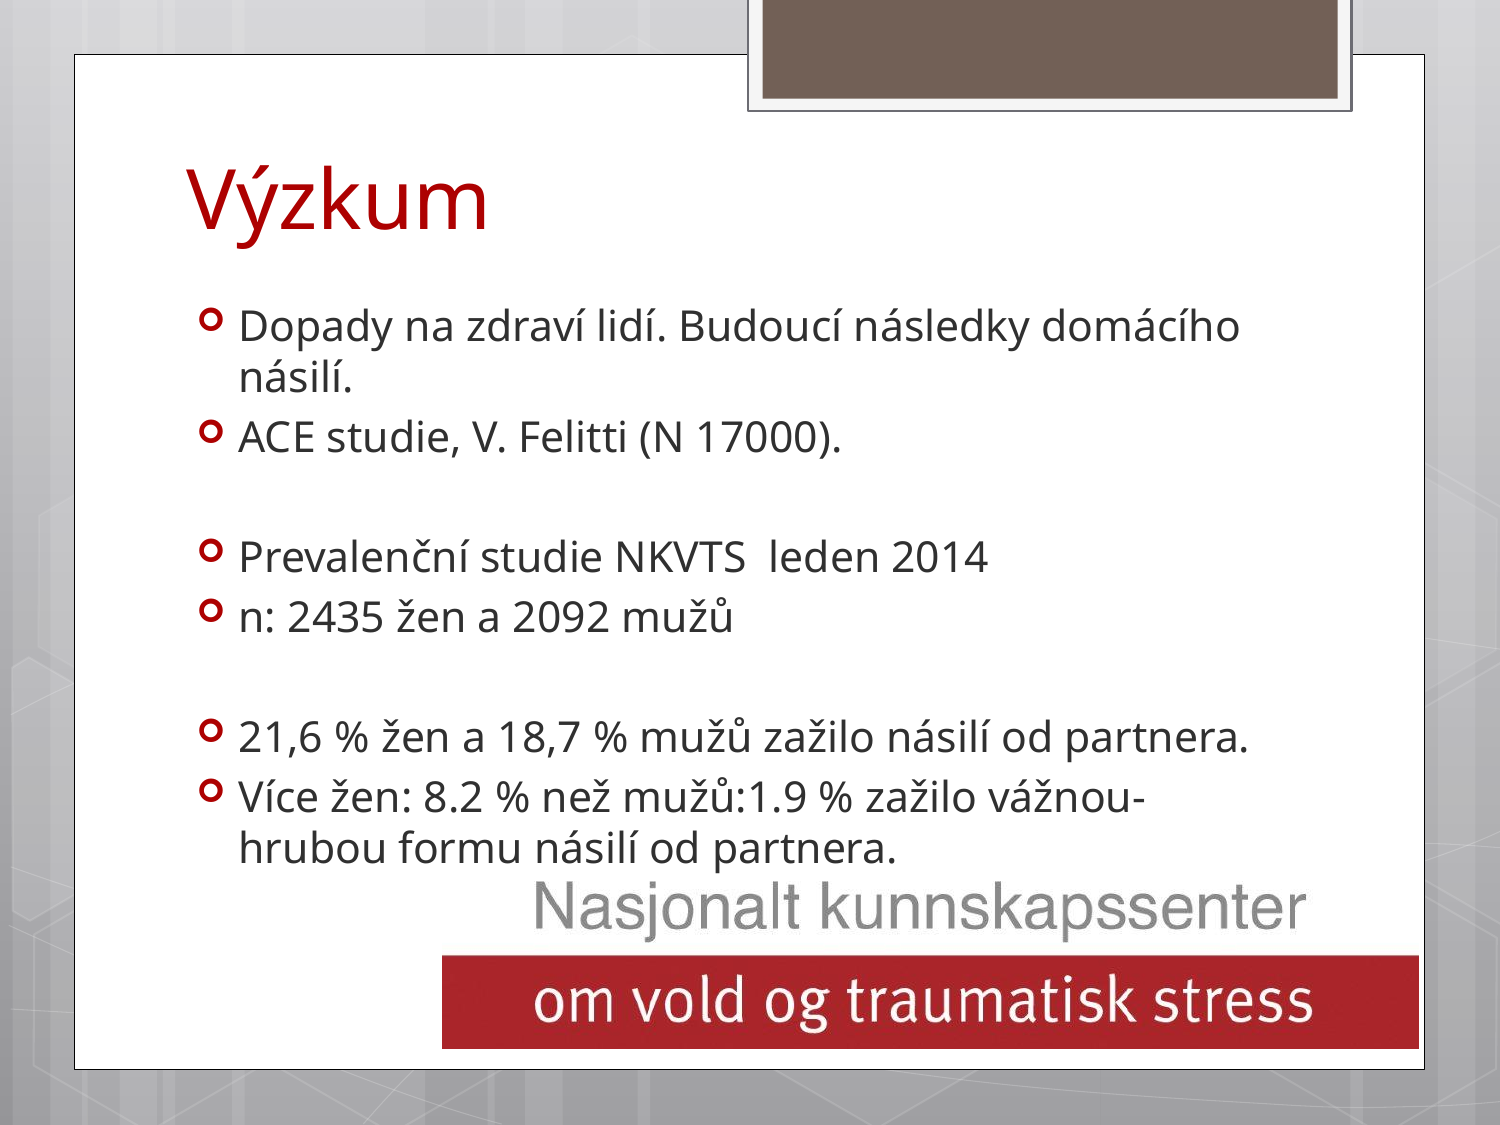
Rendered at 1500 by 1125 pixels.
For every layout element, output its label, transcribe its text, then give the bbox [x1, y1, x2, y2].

list Dopady na zdraví lidí. Budoucí následky domácího násilí. ACE studie, V. Felitti (N 17000). Prevalenční studie NKVTS leden 2014 n: 2435 žen a 2092 mužů 21,6 % žen a 18,7 % mužů zažilo násilí od partnera. Více žen: 8.2 % než mužů:1.9 % zažilo vážnou-hrubou formu násilí od partnera. [171, 290, 1283, 905]
picture [442, 881, 1420, 1049]
title Výzkum [171, 66, 1324, 254]
